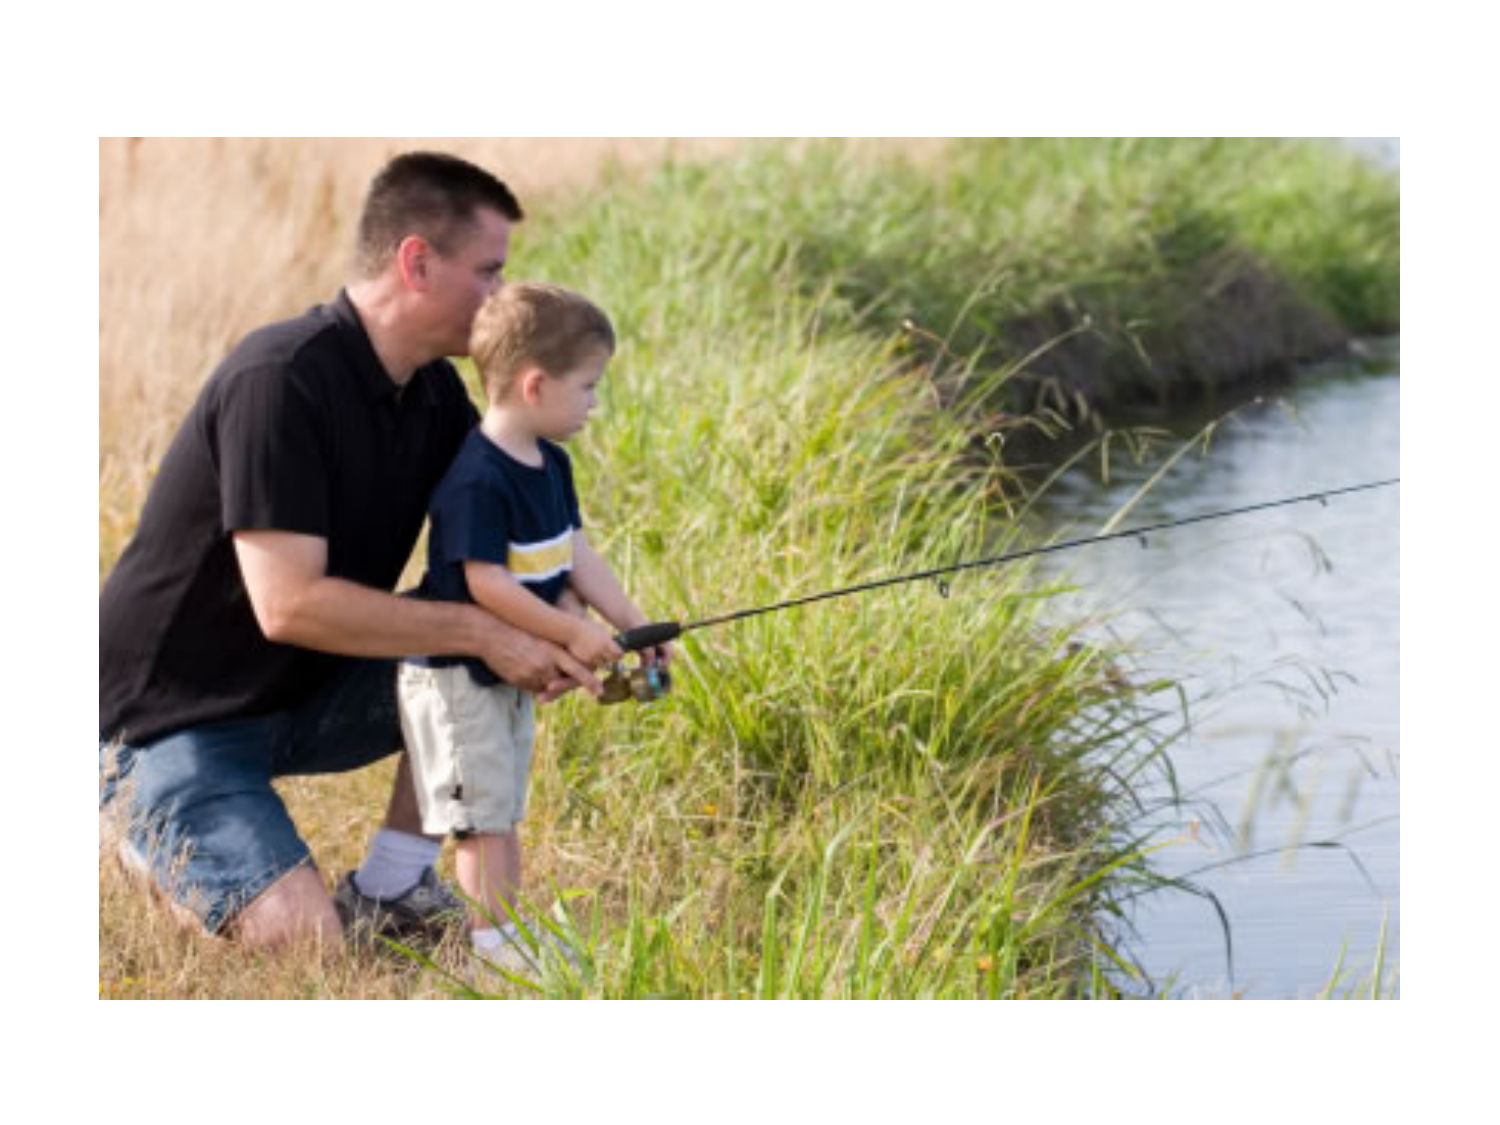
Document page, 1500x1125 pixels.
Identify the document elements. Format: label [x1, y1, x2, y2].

picture [99, 137, 1401, 1001]
